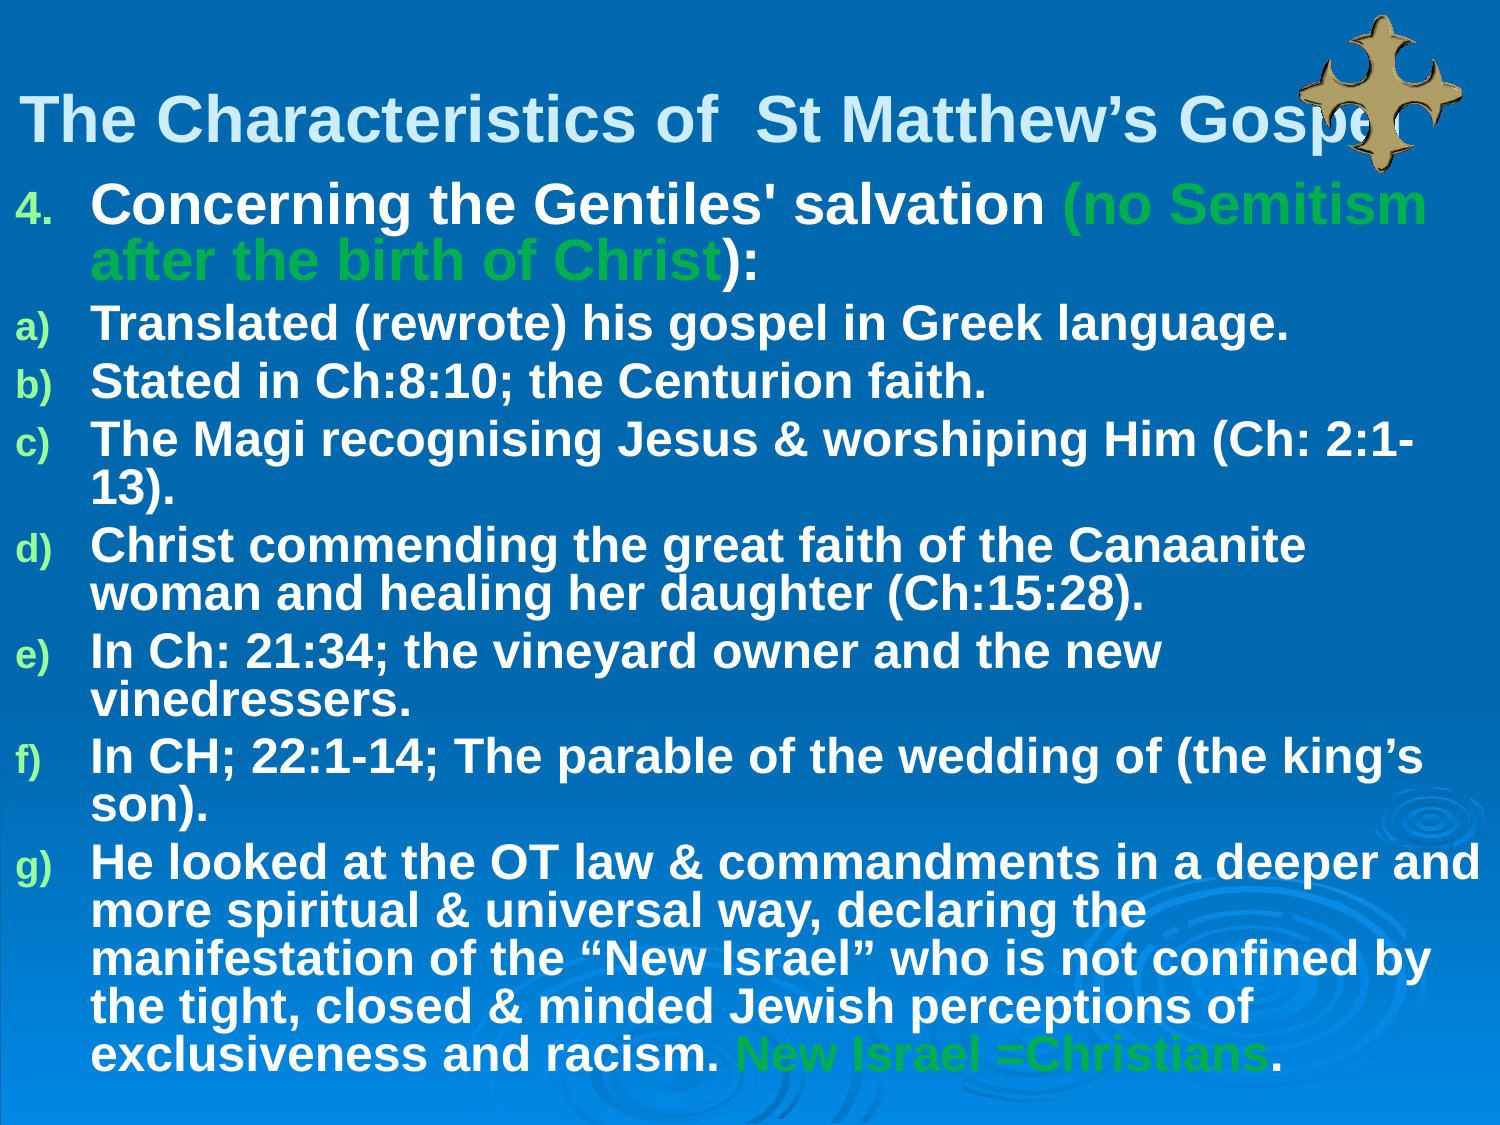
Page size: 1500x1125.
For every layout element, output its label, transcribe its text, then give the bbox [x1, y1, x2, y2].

list Concerning the Gentiles' salvation (no Semitism after the birth of Christ): Translated (rewrote) his gospel in Greek language. Stated in Ch:8:10; the Centurion faith. The Magi recognising Jesus & worshiping Him (Ch: 2:1-13). Christ commending the great faith of the Canaanite woman and healing her daughter (Ch:15:28). In Ch: 21:34; the vineyard owner and the new vinedressers. In CH; 22:1-14; The parable of the wedding of (the king’s son). He looked at the OT law & commandments in a deeper and more spiritual & universal way, declaring the manifestation of the “New Israel” who is not confined by the tight, closed & minded Jewish perceptions of exclusiveness and racism. New Israel =Christians. [0, 172, 1500, 1093]
title The Characteristics of St Matthew’s Gospel [0, 0, 1290, 172]
picture [1293, 0, 1471, 188]
